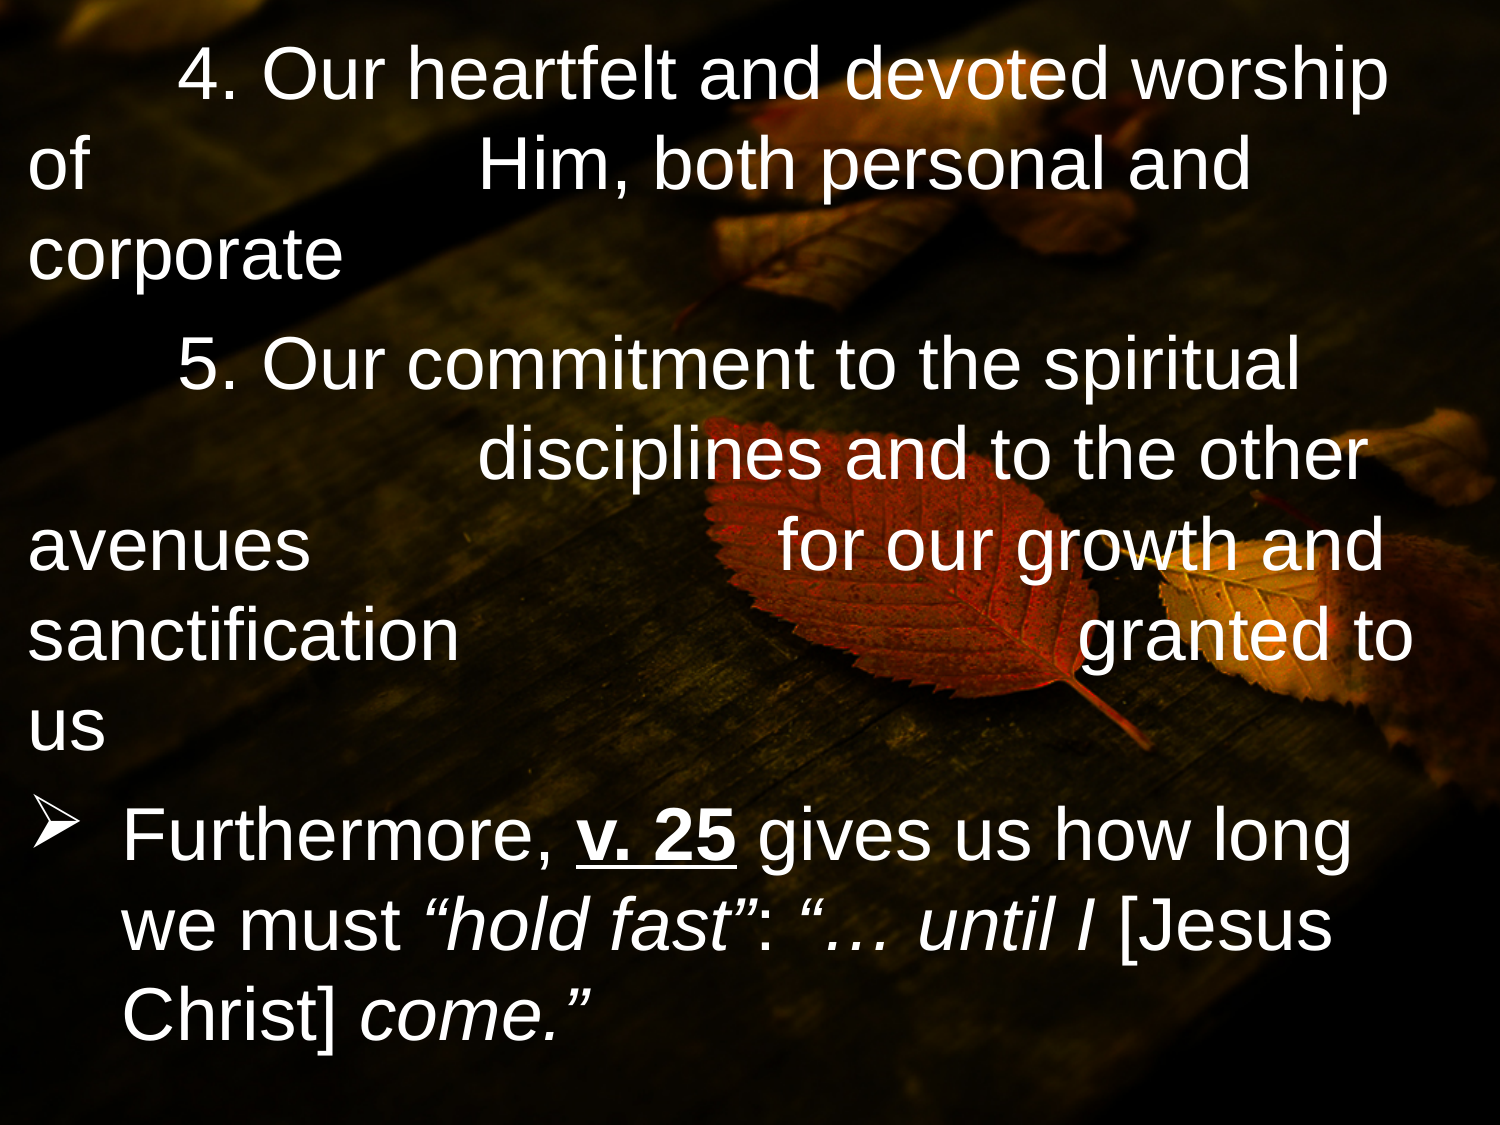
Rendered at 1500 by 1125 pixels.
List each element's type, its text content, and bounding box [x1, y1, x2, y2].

picture [0, 0, 1500, 1125]
subtitle 4. Our heartfelt and devoted worship of Him, both personal and corporate 5. Our commitment to the spiritual disciplines and to the other avenues for our growth and sanctification granted to us Furthermore, v. 25 gives us how long we must “hold fast”: “… until I [Jesus Christ] come.” [12, 16, 1486, 1104]
